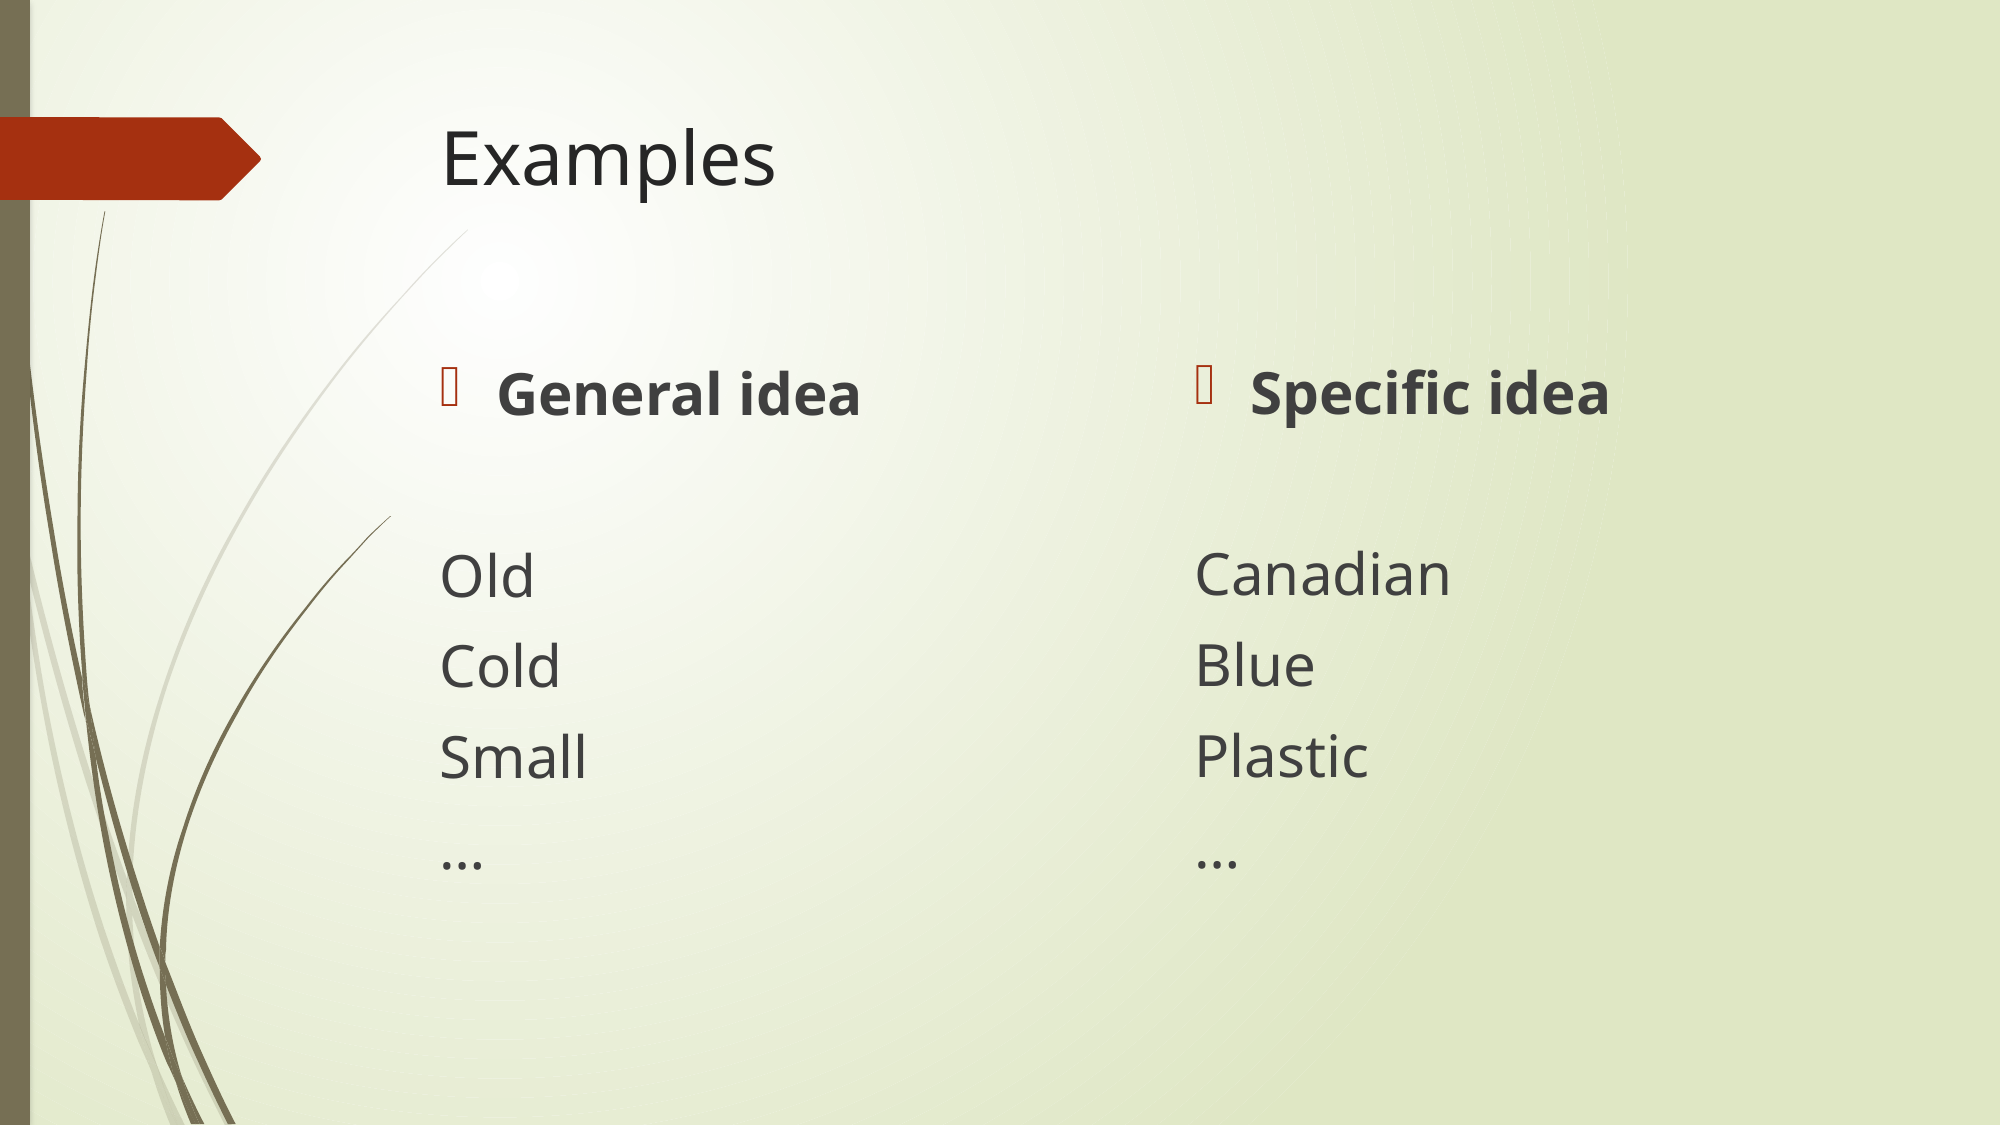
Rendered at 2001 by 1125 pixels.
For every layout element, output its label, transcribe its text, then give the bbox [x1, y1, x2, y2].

list Specific idea Canadian Blue Plastic … [1179, 348, 1888, 969]
list General idea Old Cold Small … [424, 350, 900, 922]
title Examples [425, 102, 1888, 313]
